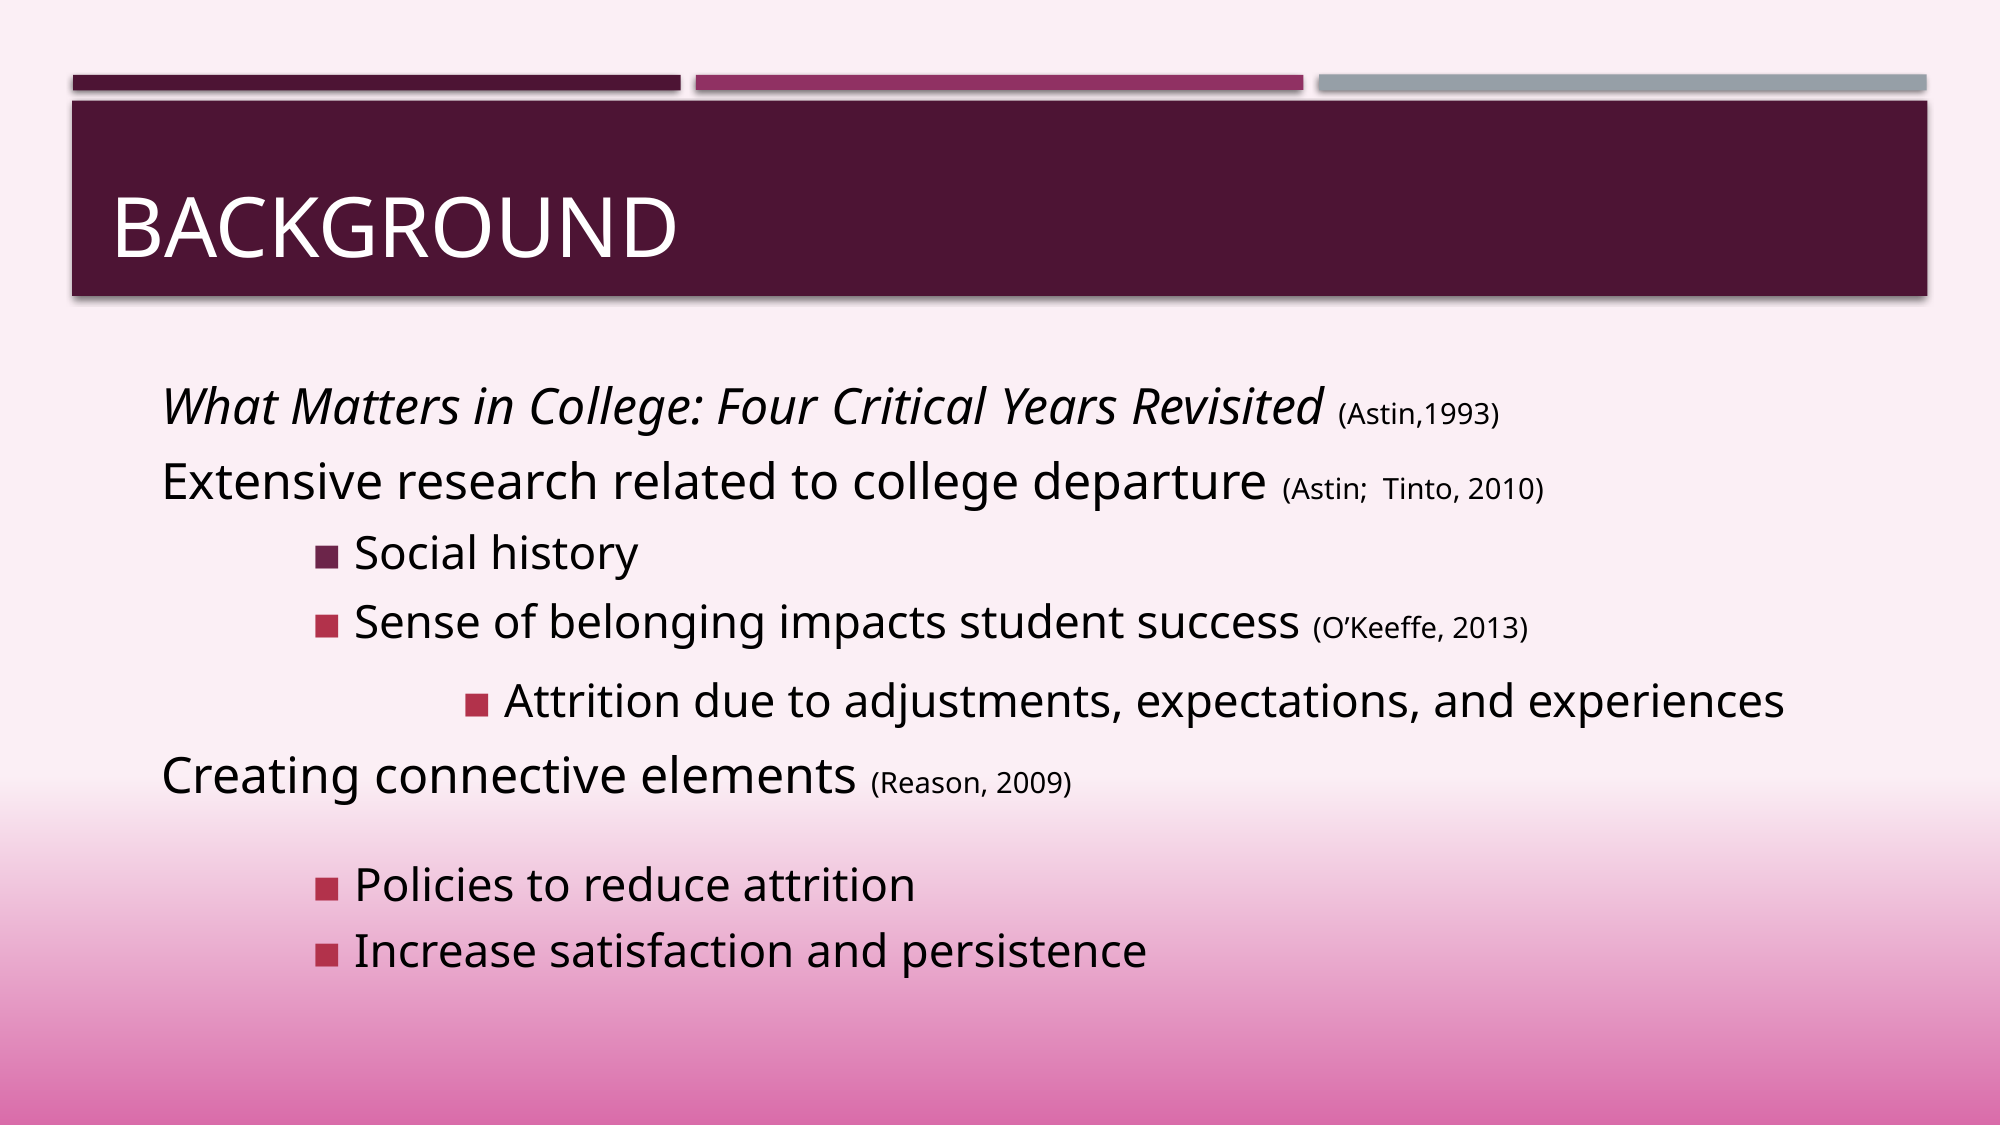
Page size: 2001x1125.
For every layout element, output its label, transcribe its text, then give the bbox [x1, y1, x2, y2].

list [73, 307, 1927, 1069]
title BACKGROUND [95, 115, 1905, 282]
